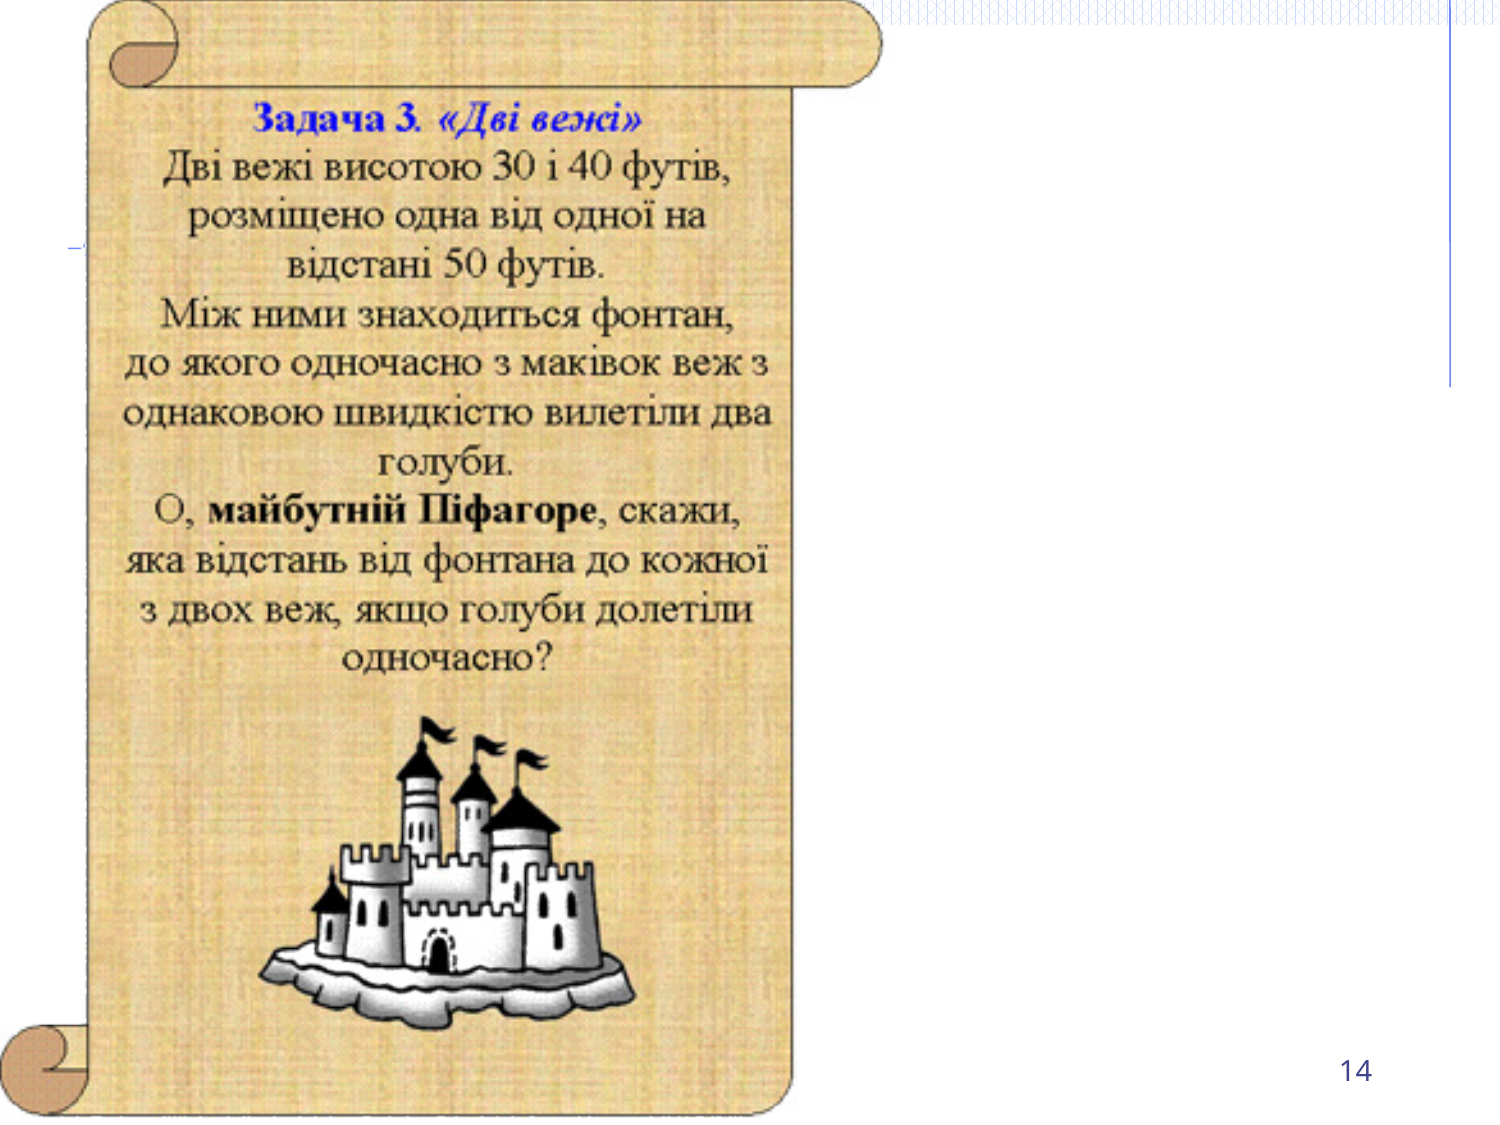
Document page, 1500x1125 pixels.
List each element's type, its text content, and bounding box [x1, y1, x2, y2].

slide_number 14 [1074, 1024, 1388, 1101]
picture [0, 0, 904, 1125]
